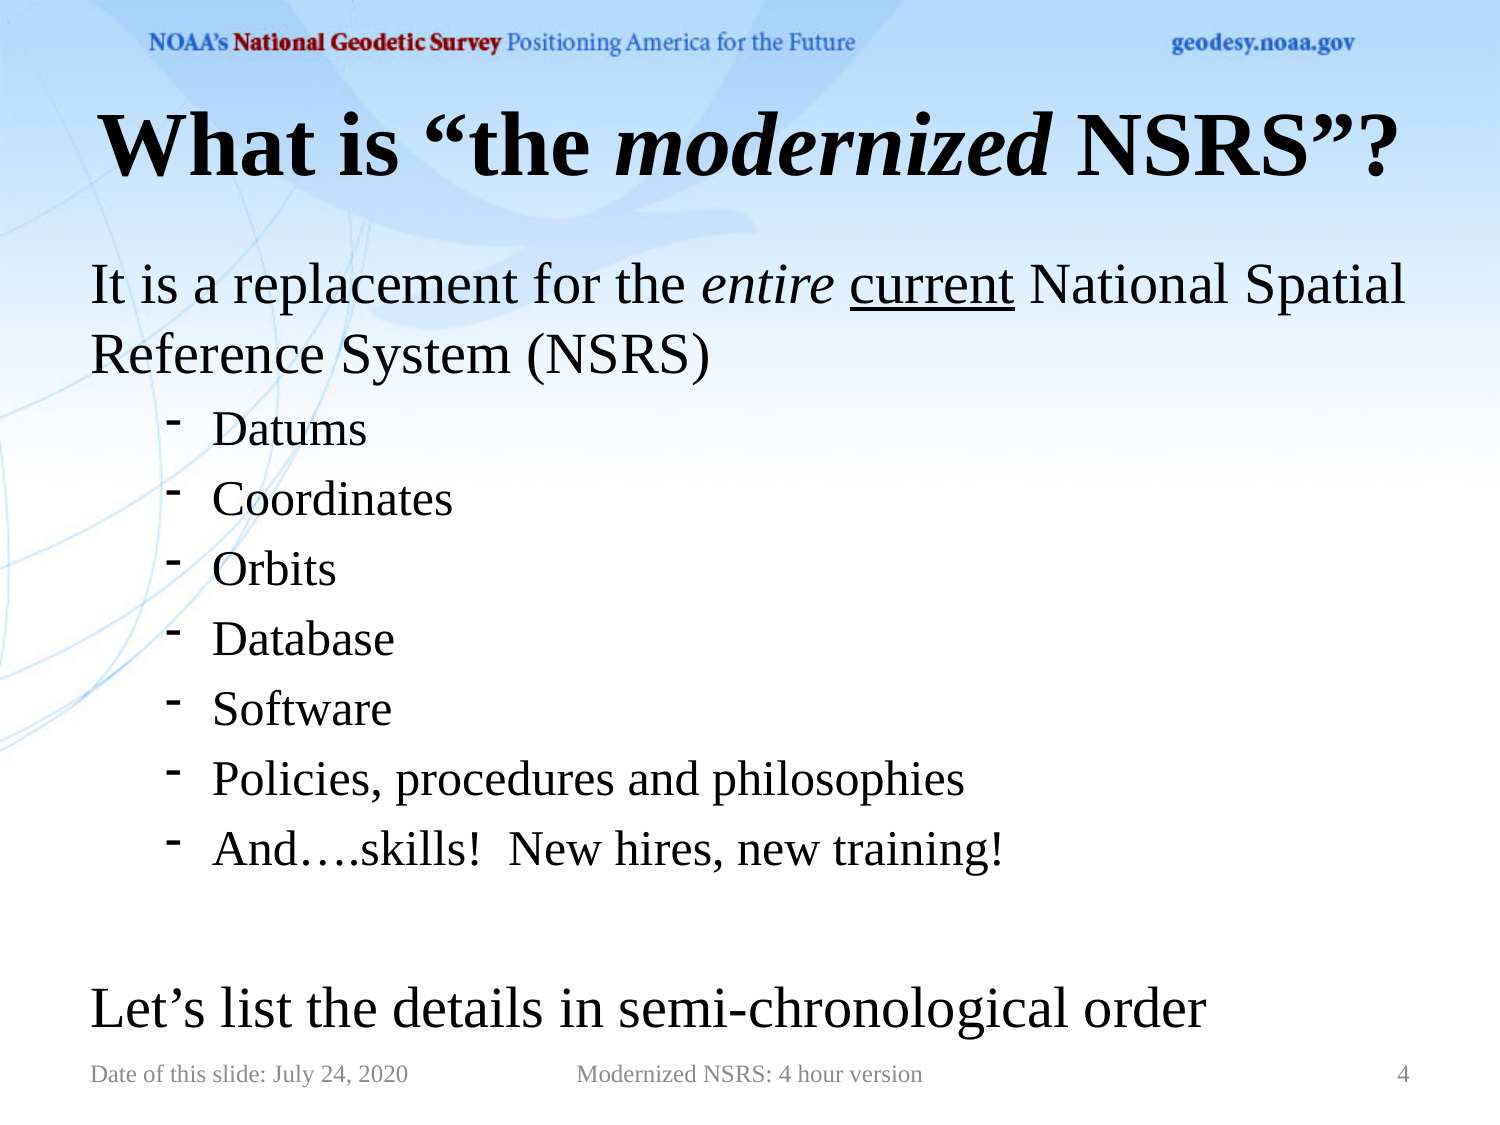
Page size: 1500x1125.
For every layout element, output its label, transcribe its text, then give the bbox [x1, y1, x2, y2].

list It is a replacement for the entire current National Spatial Reference System (NSRS) Datums Coordinates Orbits Database Software Policies, procedures and philosophies And….skills! New hires, new training! Let’s list the details in semi-chronological order [75, 238, 1425, 981]
footer Modernized NSRS: 4 hour version [512, 1042, 988, 1103]
title What is “the modernized NSRS”? [75, 45, 1425, 233]
picture [0, 0, 1500, 1125]
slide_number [75, 1042, 425, 1103]
slide_number 4 [1074, 1042, 1425, 1103]
